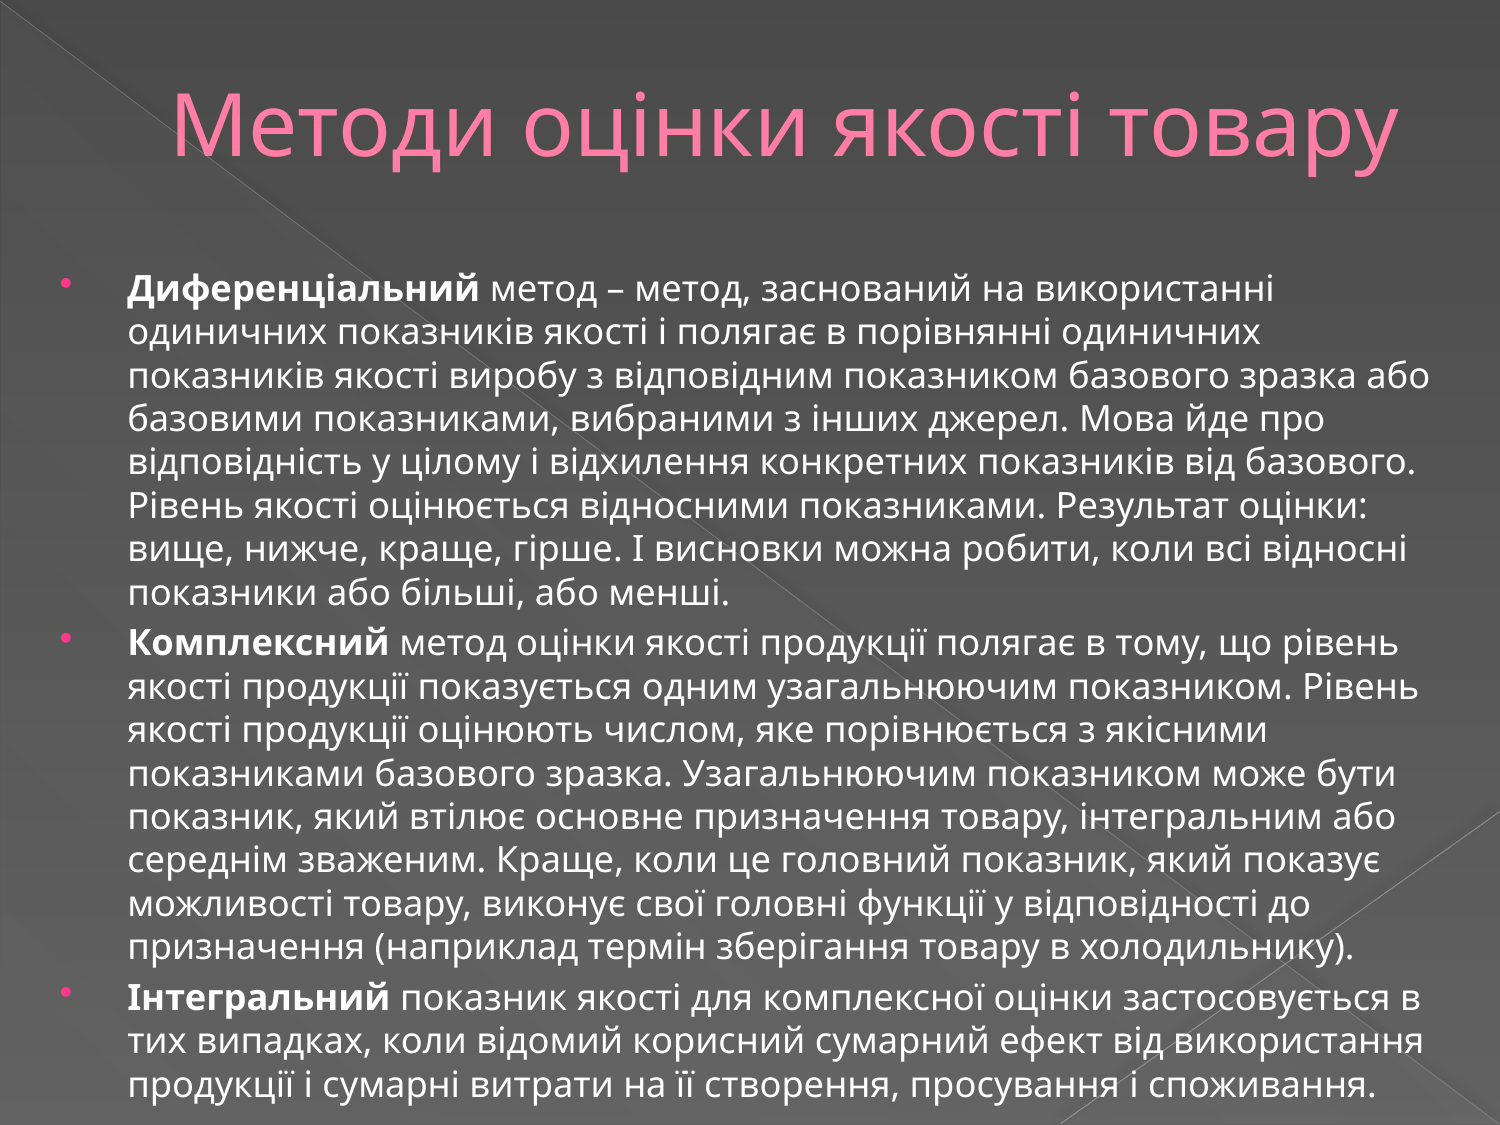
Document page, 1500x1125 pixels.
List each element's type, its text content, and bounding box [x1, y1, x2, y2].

title Методи оцінки якості товару [75, 43, 1425, 200]
list Диференціальний метод – метод, заснований на використанні одиничних показників якості і полягає в порівнянні одиничних показників якості виробу з відповідним показником базового зразка або базовими показниками, вибраними з інших джерел. Мова йде про відповідність у цілому і відхилення конкретних показників від базового. Рівень якості оцінюється відносними показниками. Результат оцінки: вище, нижче, краще, гірше. І висновки можна робити, коли всі відносні показники або більші, або менші. Комплексний метод оцінки якості продукції полягає в тому, що рівень якості продукції показується одним узагальнюючим показником. Рівень якості продукції оцінюють числом, яке порівнюється з якісними показниками базового зразка. Узагальнюючим показником може бути показник, який втілює основне призначення товару, інтегральним або середнім зваженим. Краще, коли це головний показник, який показує можливості товару, виконує свої головні функції у відповідності до призначення (наприклад термін зберігання товару в холодильнику). Інтегральний показник якості для комплексної оцінки застосовується в тих випадках, коли відомий корисний сумарний ефект від використання продукції і сумарні витрати на її створення, просування і споживання. [35, 257, 1477, 1125]
